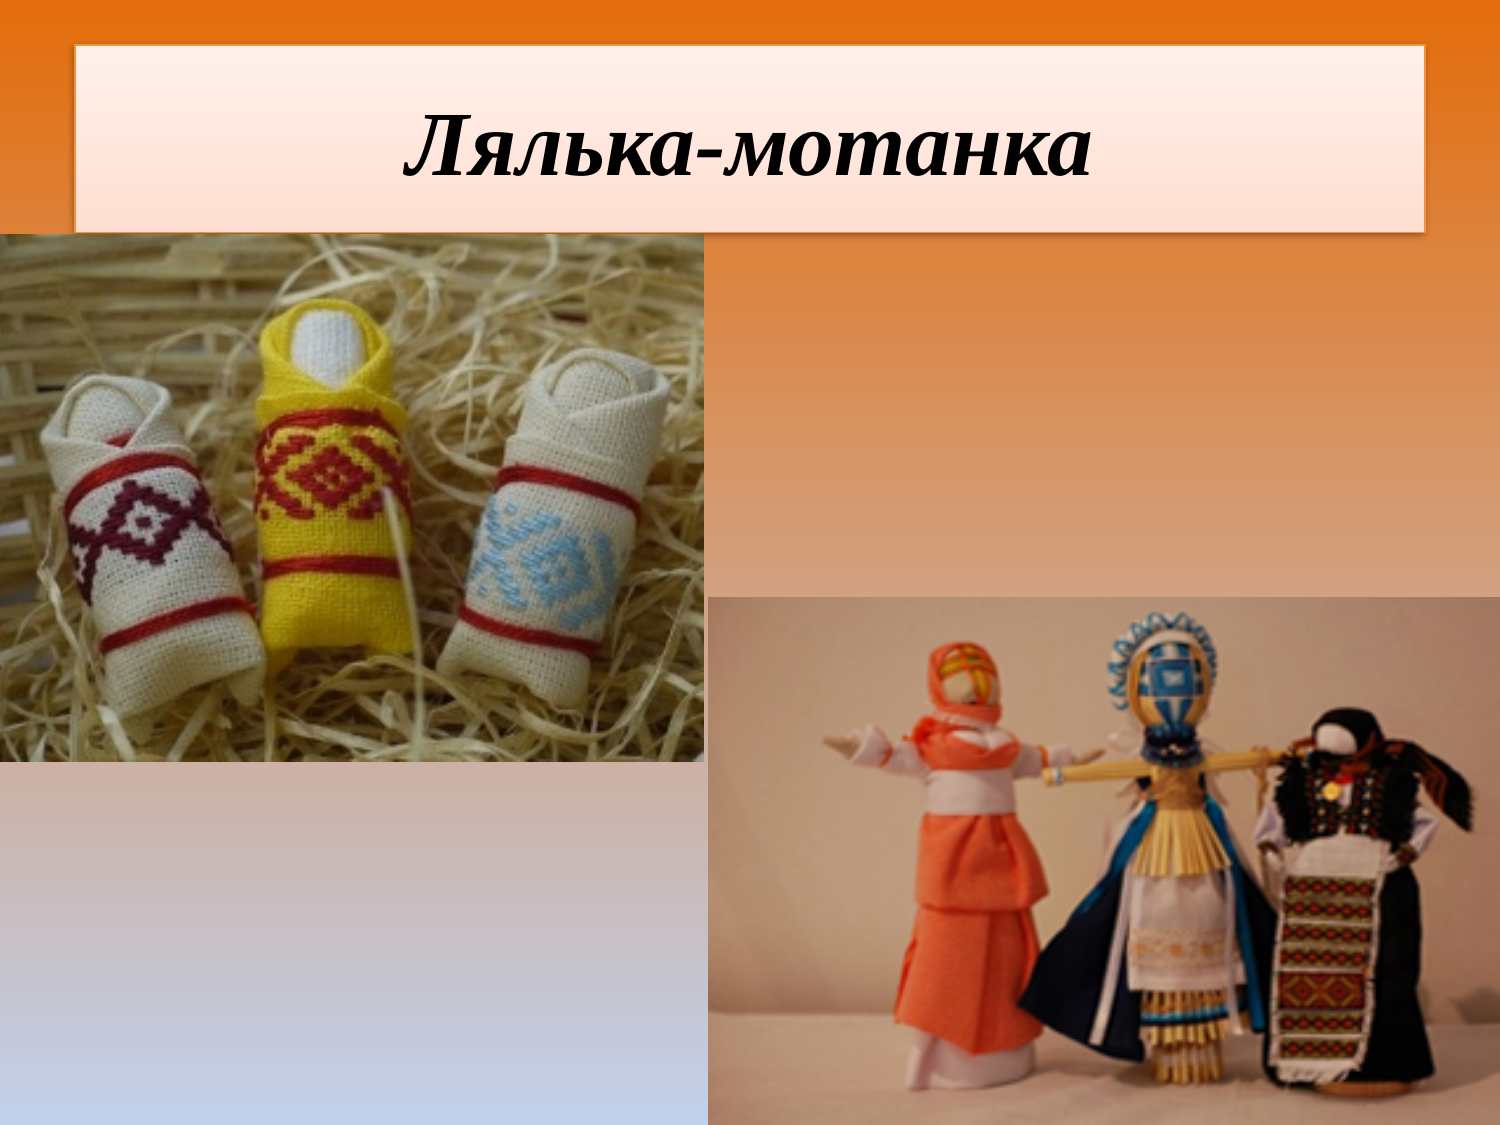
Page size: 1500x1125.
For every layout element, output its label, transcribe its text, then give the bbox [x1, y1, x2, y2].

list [0, 234, 704, 762]
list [708, 597, 1500, 1125]
title Лялька-мотанка [74, 44, 1426, 233]
